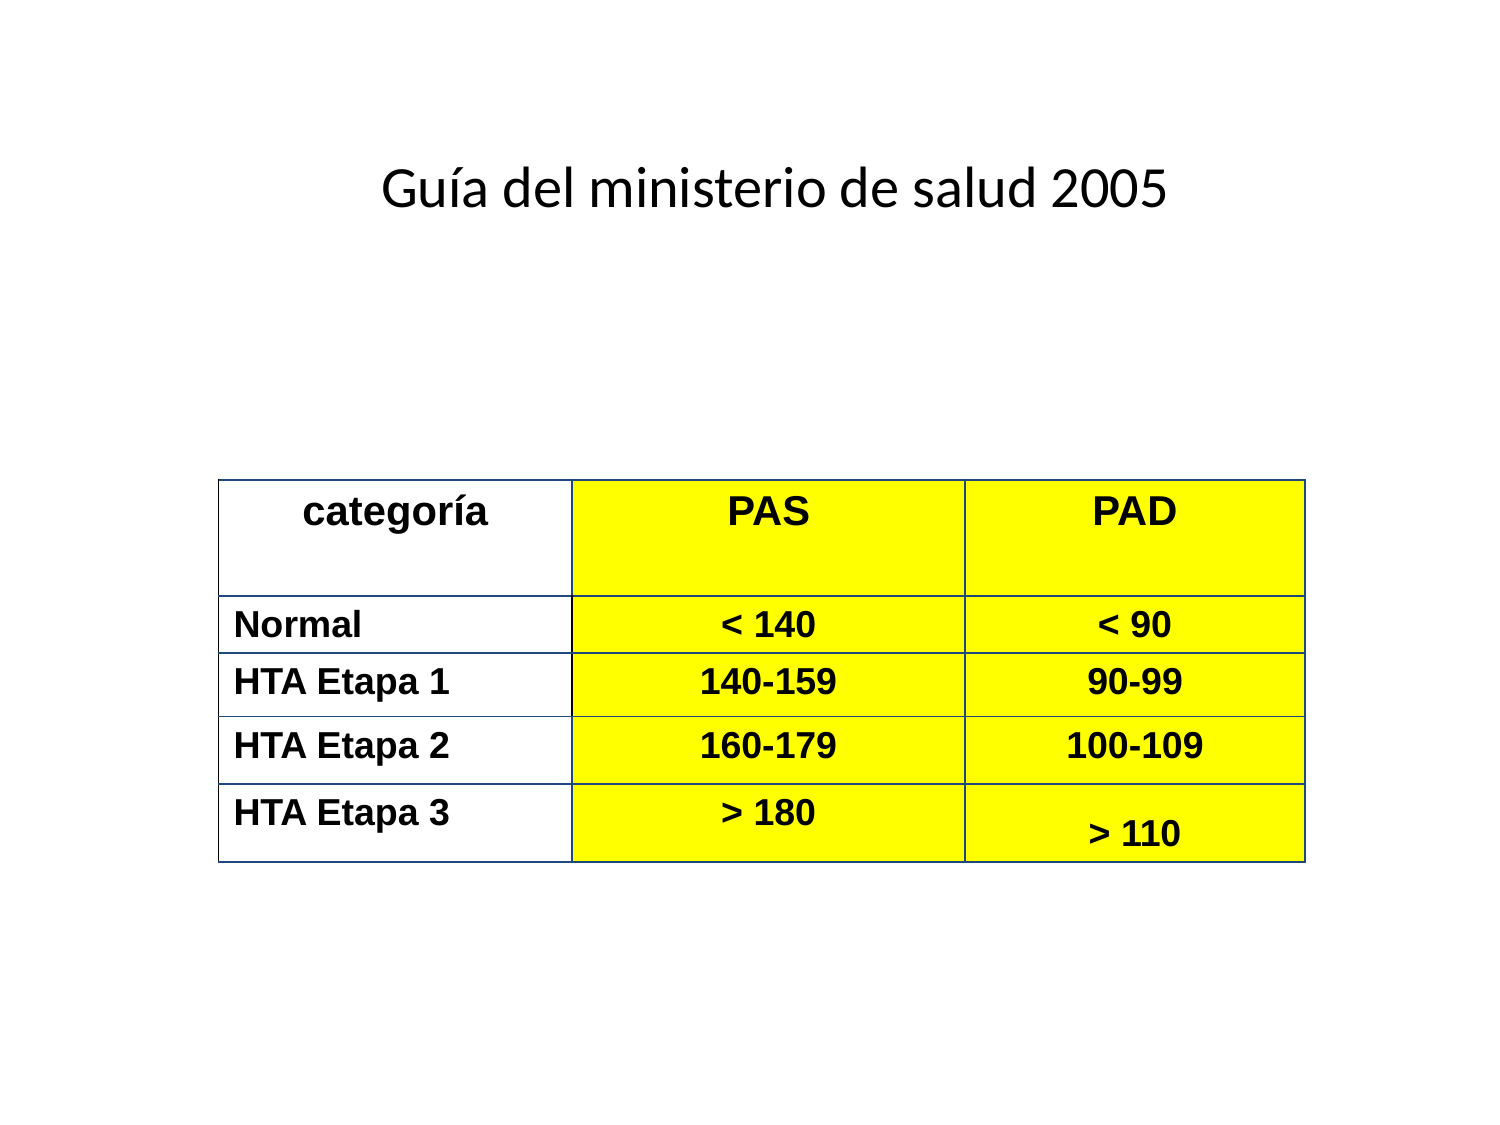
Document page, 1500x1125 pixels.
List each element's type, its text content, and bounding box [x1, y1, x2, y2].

table_cell 160-179 [573, 717, 964, 783]
table_cell < 140 [573, 597, 964, 652]
table_cell 90-99 [966, 654, 1304, 716]
title Guía del ministerio de salud 2005 [125, 125, 1425, 313]
table_cell > 180 [573, 785, 964, 861]
table_header PAS [573, 481, 964, 595]
table_header PAD [966, 481, 1304, 595]
table_cell HTA Etapa 1 [219, 654, 571, 716]
table_cell > 110 [966, 785, 1304, 861]
table_cell 100-109 [966, 717, 1304, 783]
table_cell HTA Etapa 3 [219, 785, 571, 861]
table_header categoría [219, 481, 571, 595]
table_cell Normal [219, 597, 571, 652]
table_cell < 90 [966, 597, 1304, 652]
table_cell HTA Etapa 2 [219, 717, 571, 783]
table_cell 140-159 [573, 654, 964, 716]
